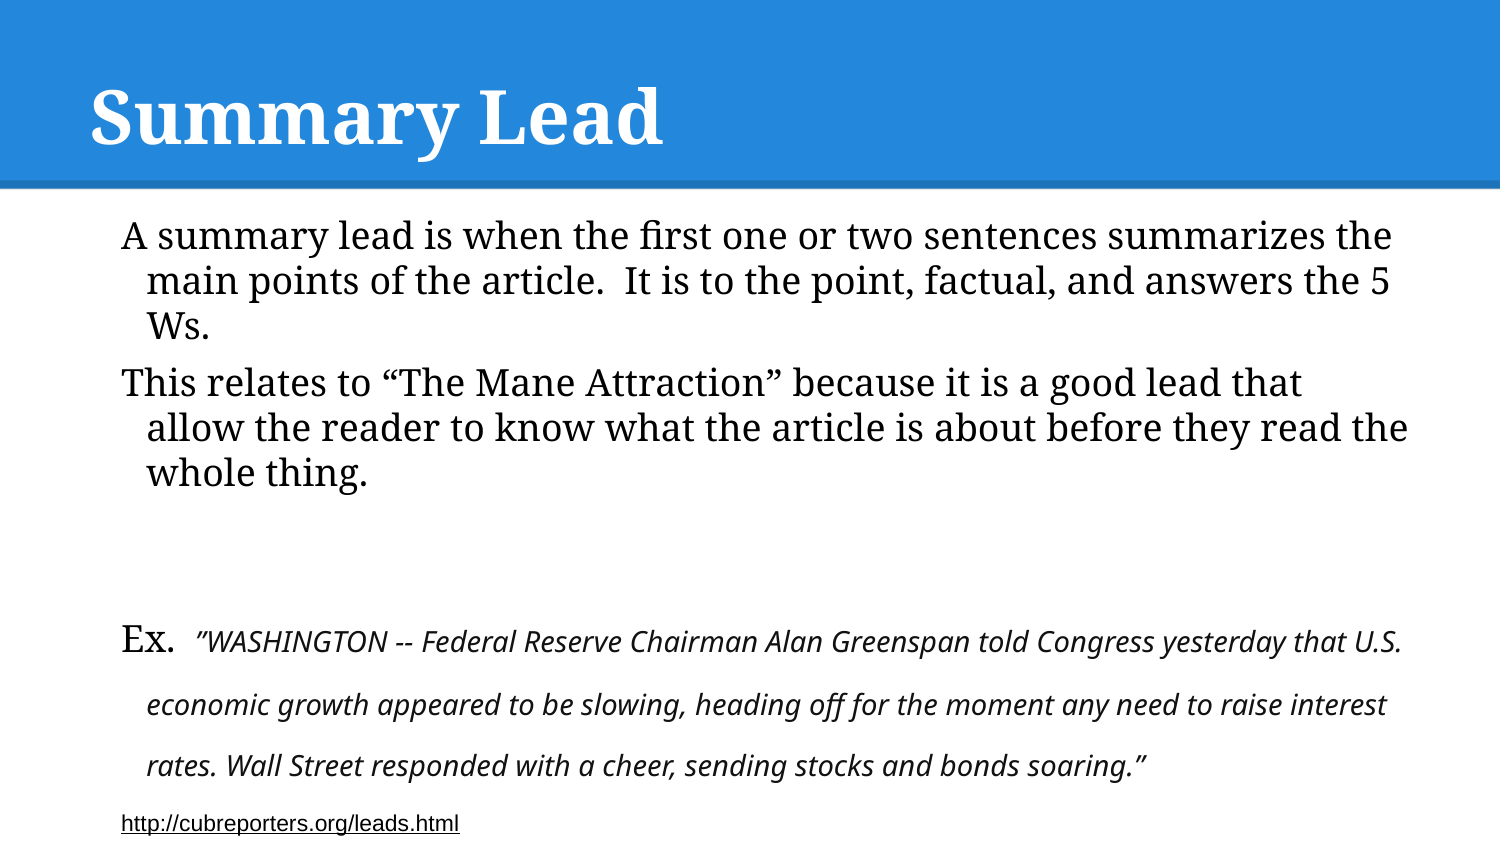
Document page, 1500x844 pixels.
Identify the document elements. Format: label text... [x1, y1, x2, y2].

title Summary Lead [75, 33, 1425, 175]
list A summary lead is when the first one or two sentences summarizes the main points of the article. It is to the point, factual, and answers the 5 Ws. This relates to “The Mane Attraction” because it is a good lead that allow the reader to know what the article is about before they read the whole thing. Ex. ”WASHINGTON -- Federal Reserve Chairman Alan Greenspan told Congress yesterday that U.S. economic growth appeared to be slowing, heading off for the moment any need to raise interest rates. Wall Street responded with a cheer, sending stocks and bonds soaring.” http://cubreporters.org/leads.html [75, 196, 1425, 808]
